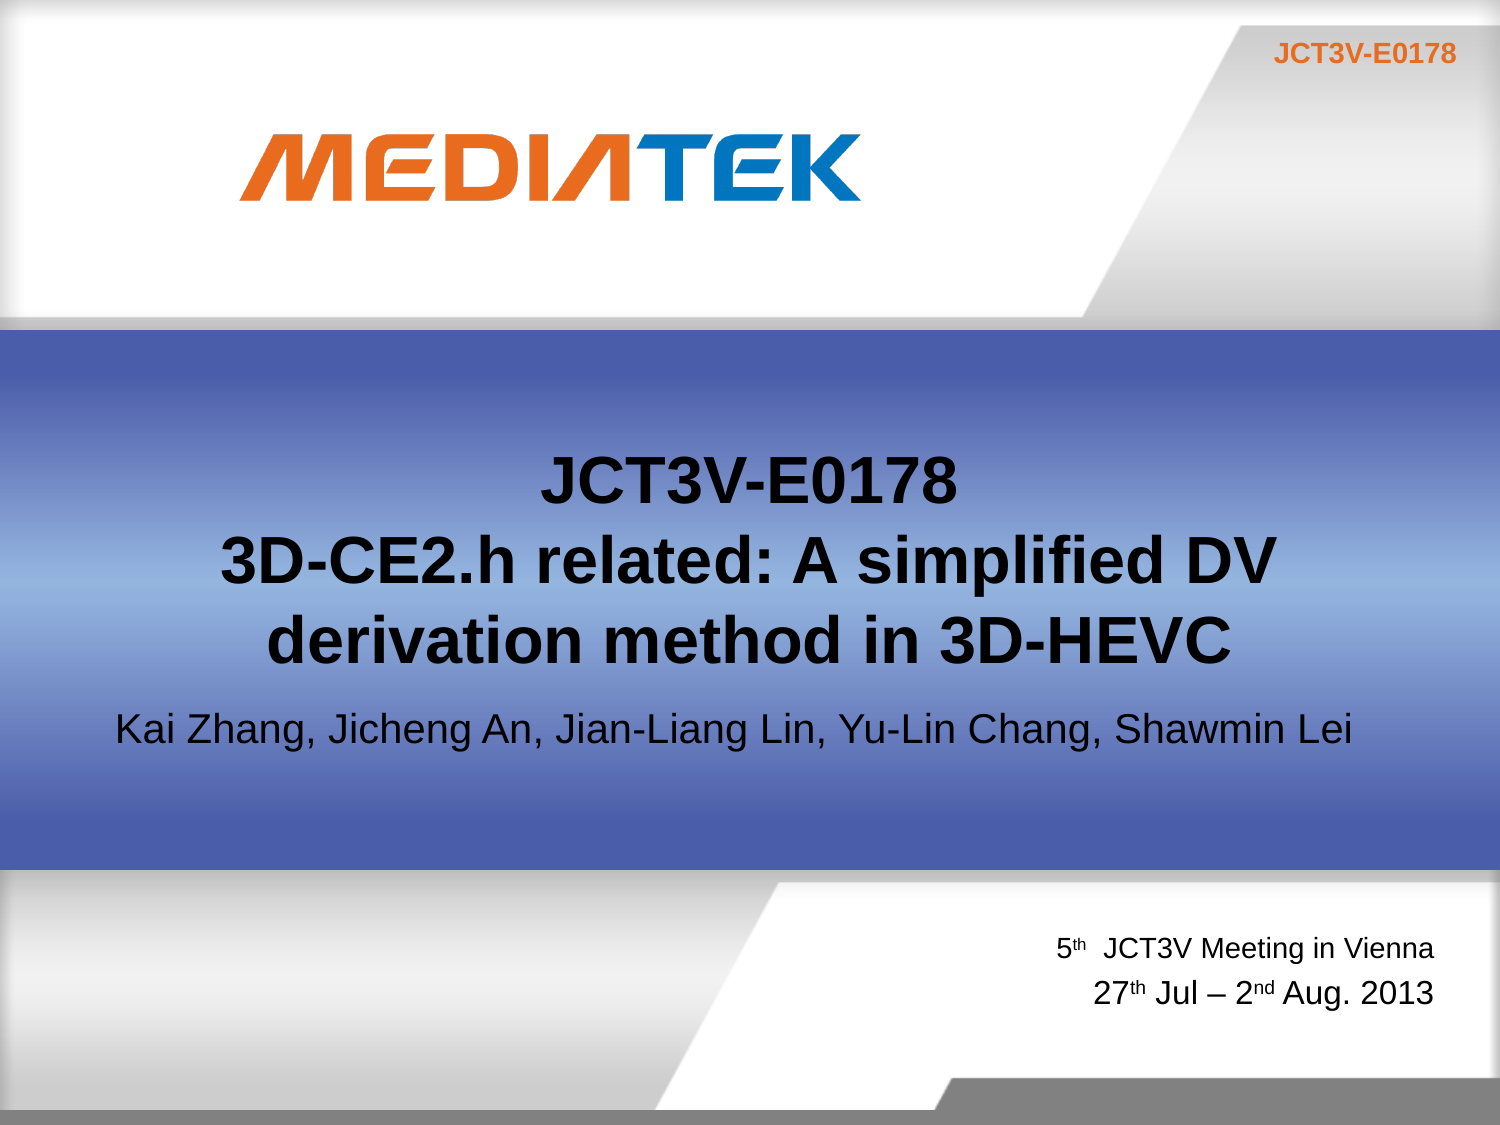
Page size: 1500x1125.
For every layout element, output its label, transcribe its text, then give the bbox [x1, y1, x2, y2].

text_box Kai Zhang, Jicheng An, Jian-Liang Lin, Yu-Lin Chang, Shawmin Lei [100, 694, 1387, 810]
title JCT3V-E0178 3D-CE2.h related: A simplified DV derivation method in 3D-HEVC [50, 438, 1450, 676]
picture [0, 0, 1500, 1125]
